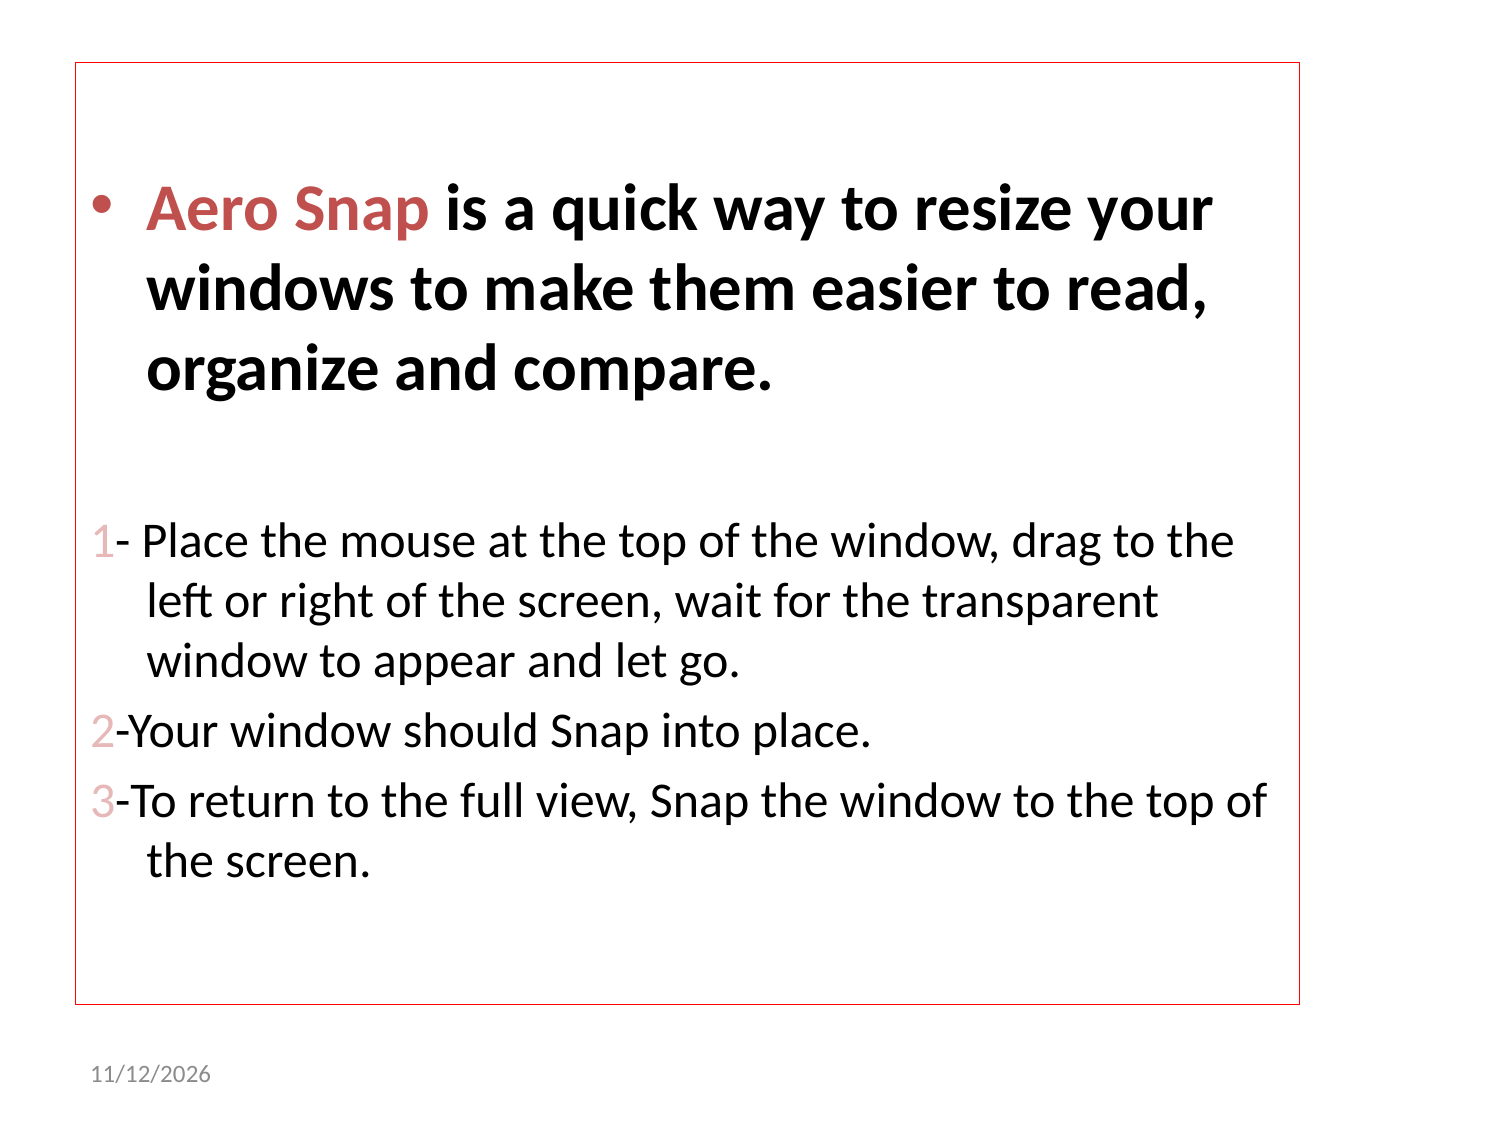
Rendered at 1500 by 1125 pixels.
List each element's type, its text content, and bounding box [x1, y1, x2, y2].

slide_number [75, 1042, 425, 1103]
list Aero Snap is a quick way to resize your windows to make them easier to read, organize and compare. 1- Place the mouse at the top of the window, drag to the left or right of the screen, wait for the transparent window to appear and let go. 2-Your window should Snap into place. 3-To return to the full view, Snap the window to the top of the screen. [75, 62, 1300, 1005]
